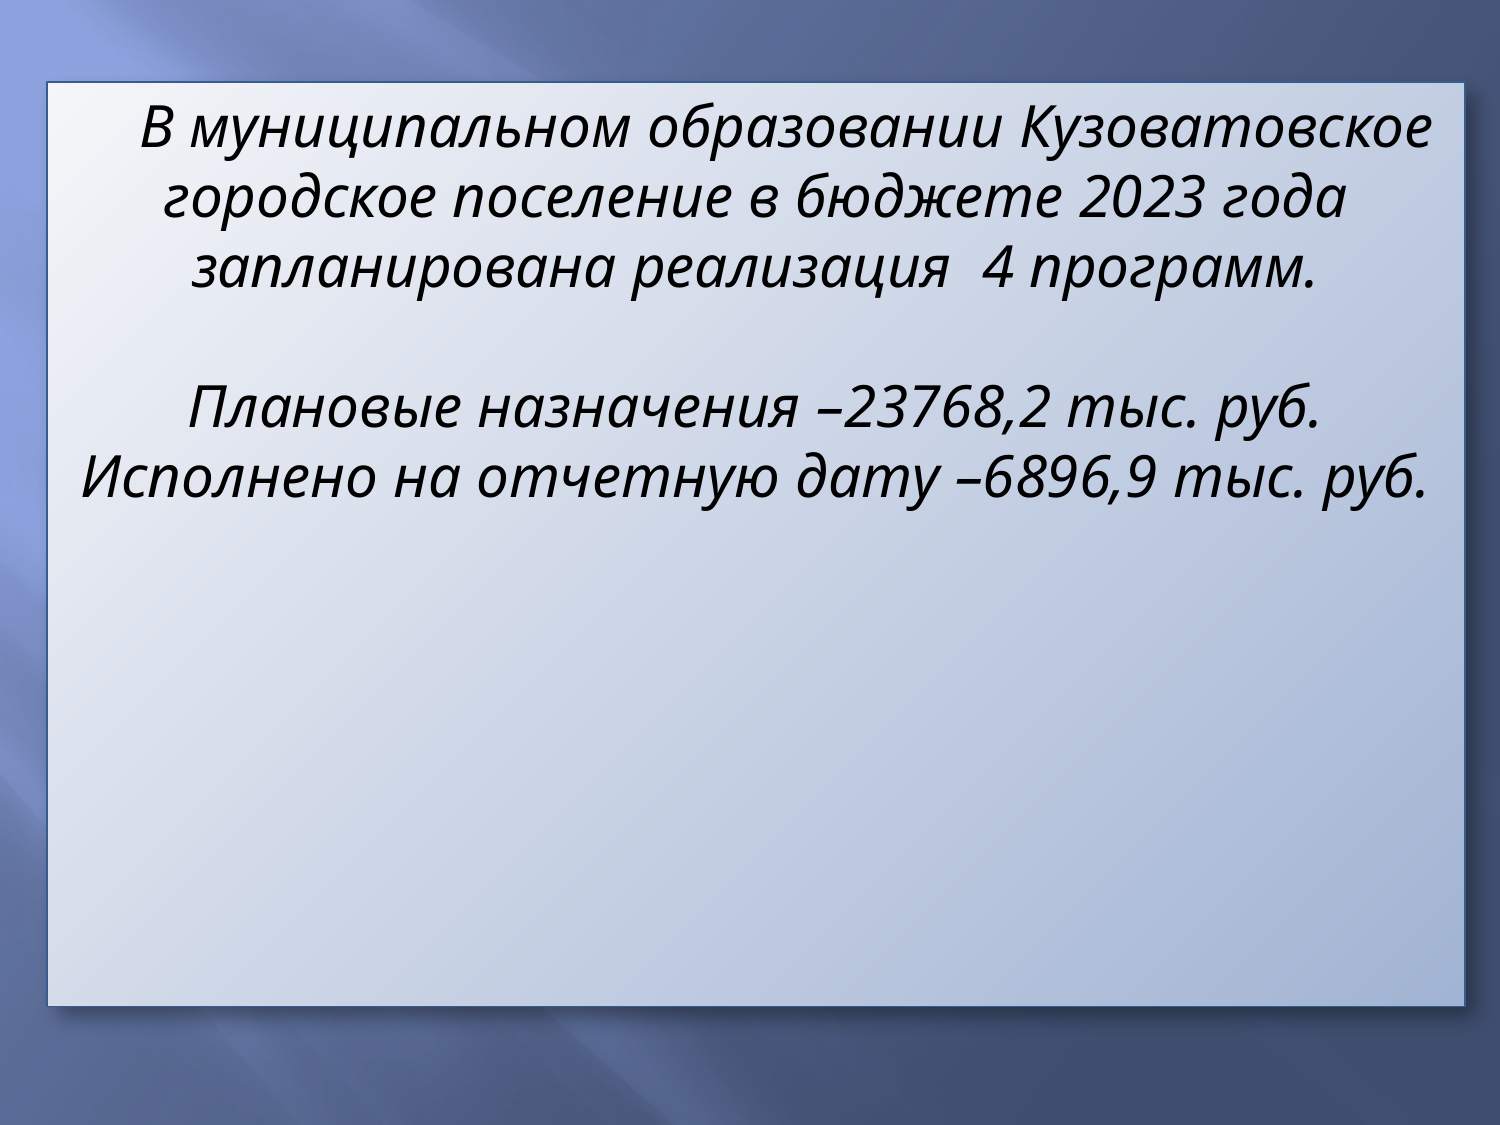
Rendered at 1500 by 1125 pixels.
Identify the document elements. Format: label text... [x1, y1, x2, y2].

text_box В муниципальном образовании Кузоватовское городское поселение в бюджете 2023 года запланирована реализация 4 программ. Плановые назначения –23768,2 тыс. руб. Исполнено на отчетную дату –6896,9 тыс. руб. [46, 81, 1466, 1007]
